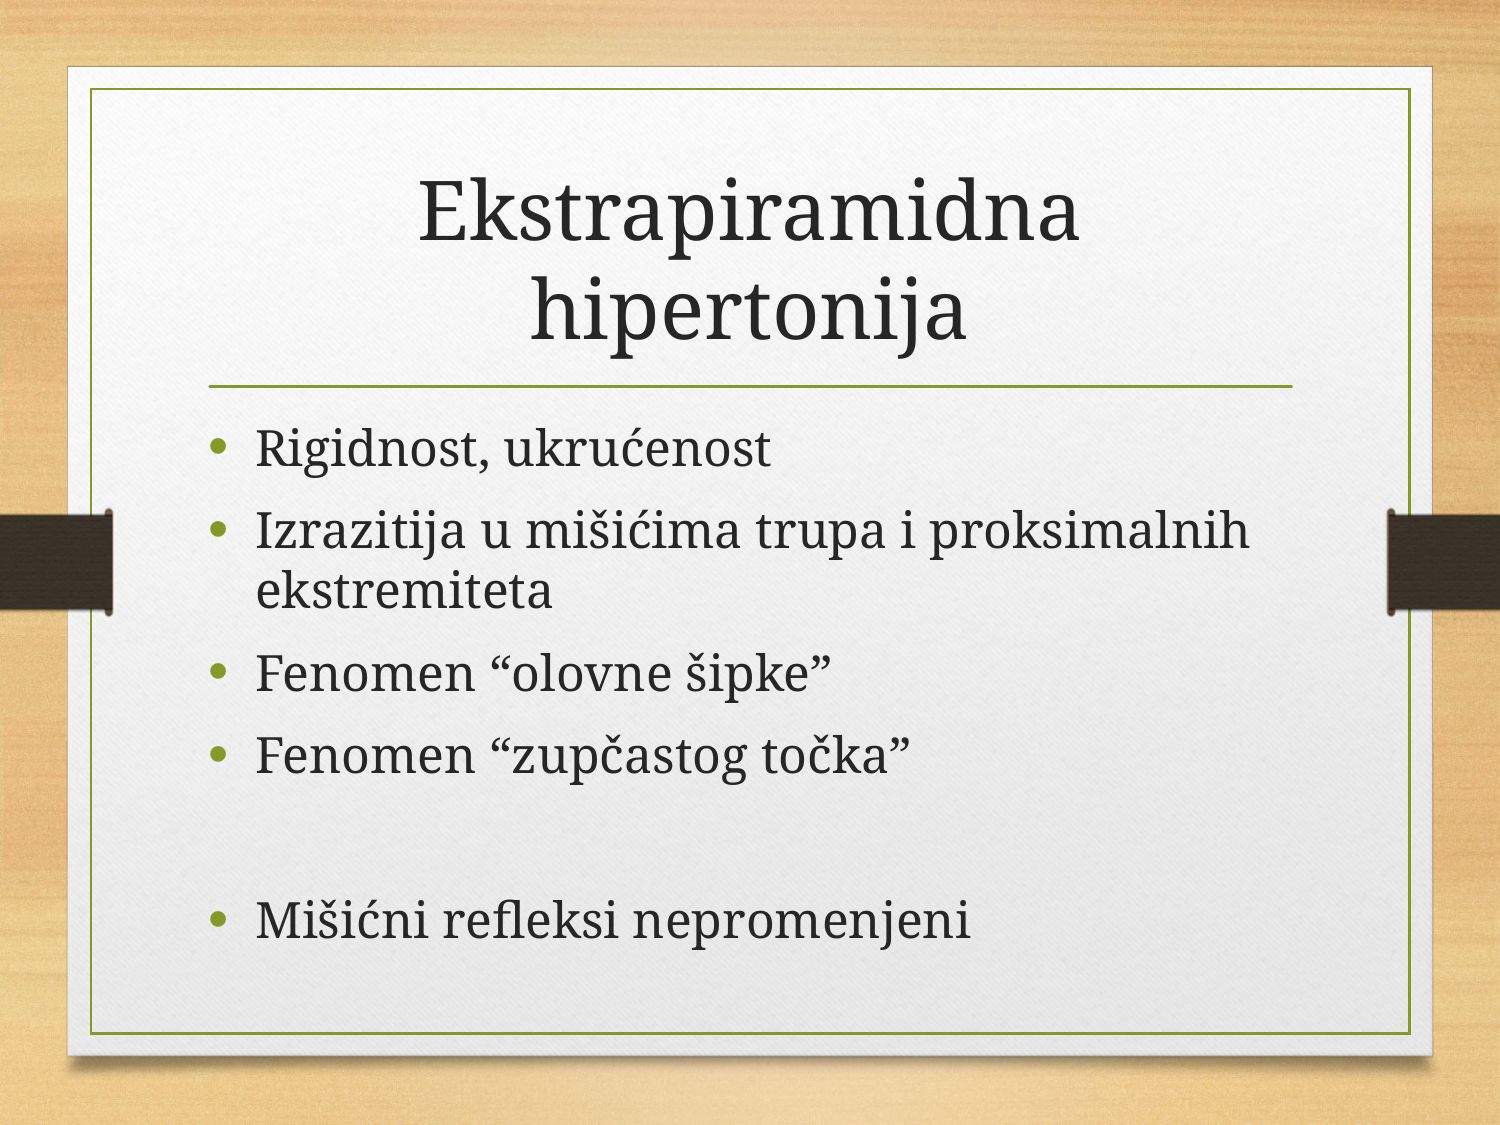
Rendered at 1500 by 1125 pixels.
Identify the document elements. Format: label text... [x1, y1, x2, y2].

title Ekstrapiramidna hipertonija [193, 150, 1309, 365]
list Rigidnost, ukrućenost Izrazitija u mišićima trupa i proksimalnih ekstremiteta Fenomen “olovne šipke” Fenomen “zupčastog točka” Mišićni refleksi nepromenjeni [193, 408, 1309, 974]
picture [0, 0, 1500, 1125]
